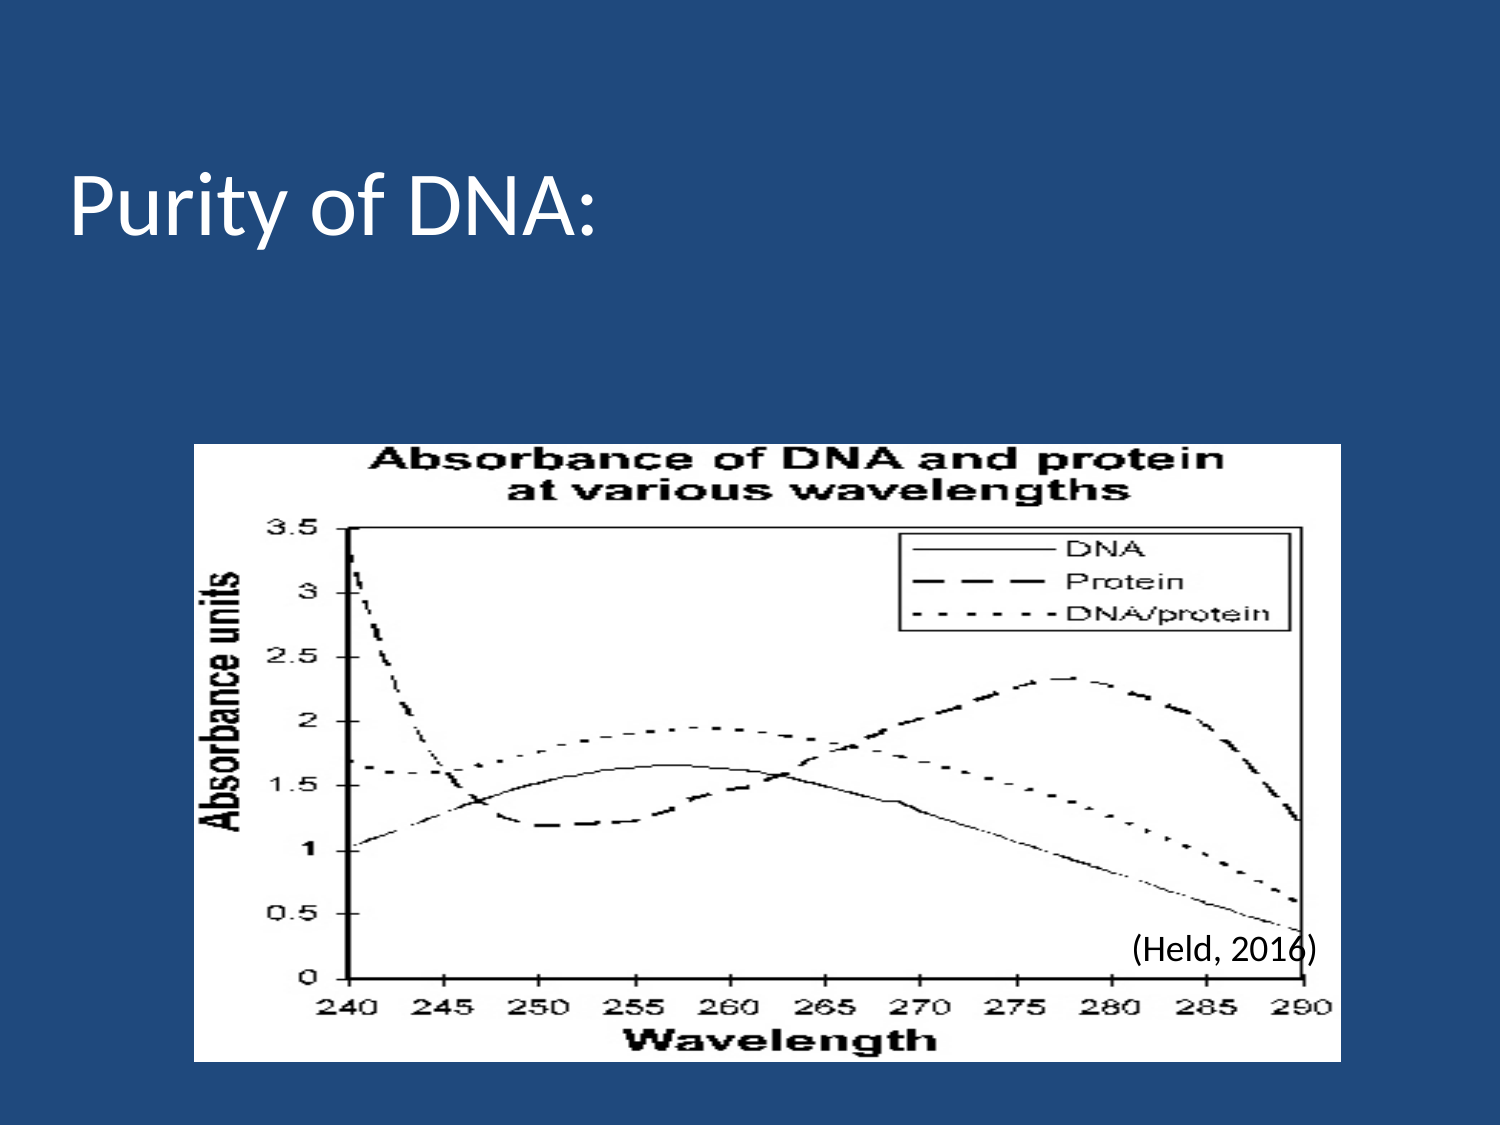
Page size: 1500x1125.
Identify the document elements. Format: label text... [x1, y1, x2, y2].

picture [194, 444, 1341, 1062]
title Purity of DNA: [53, 78, 1329, 320]
